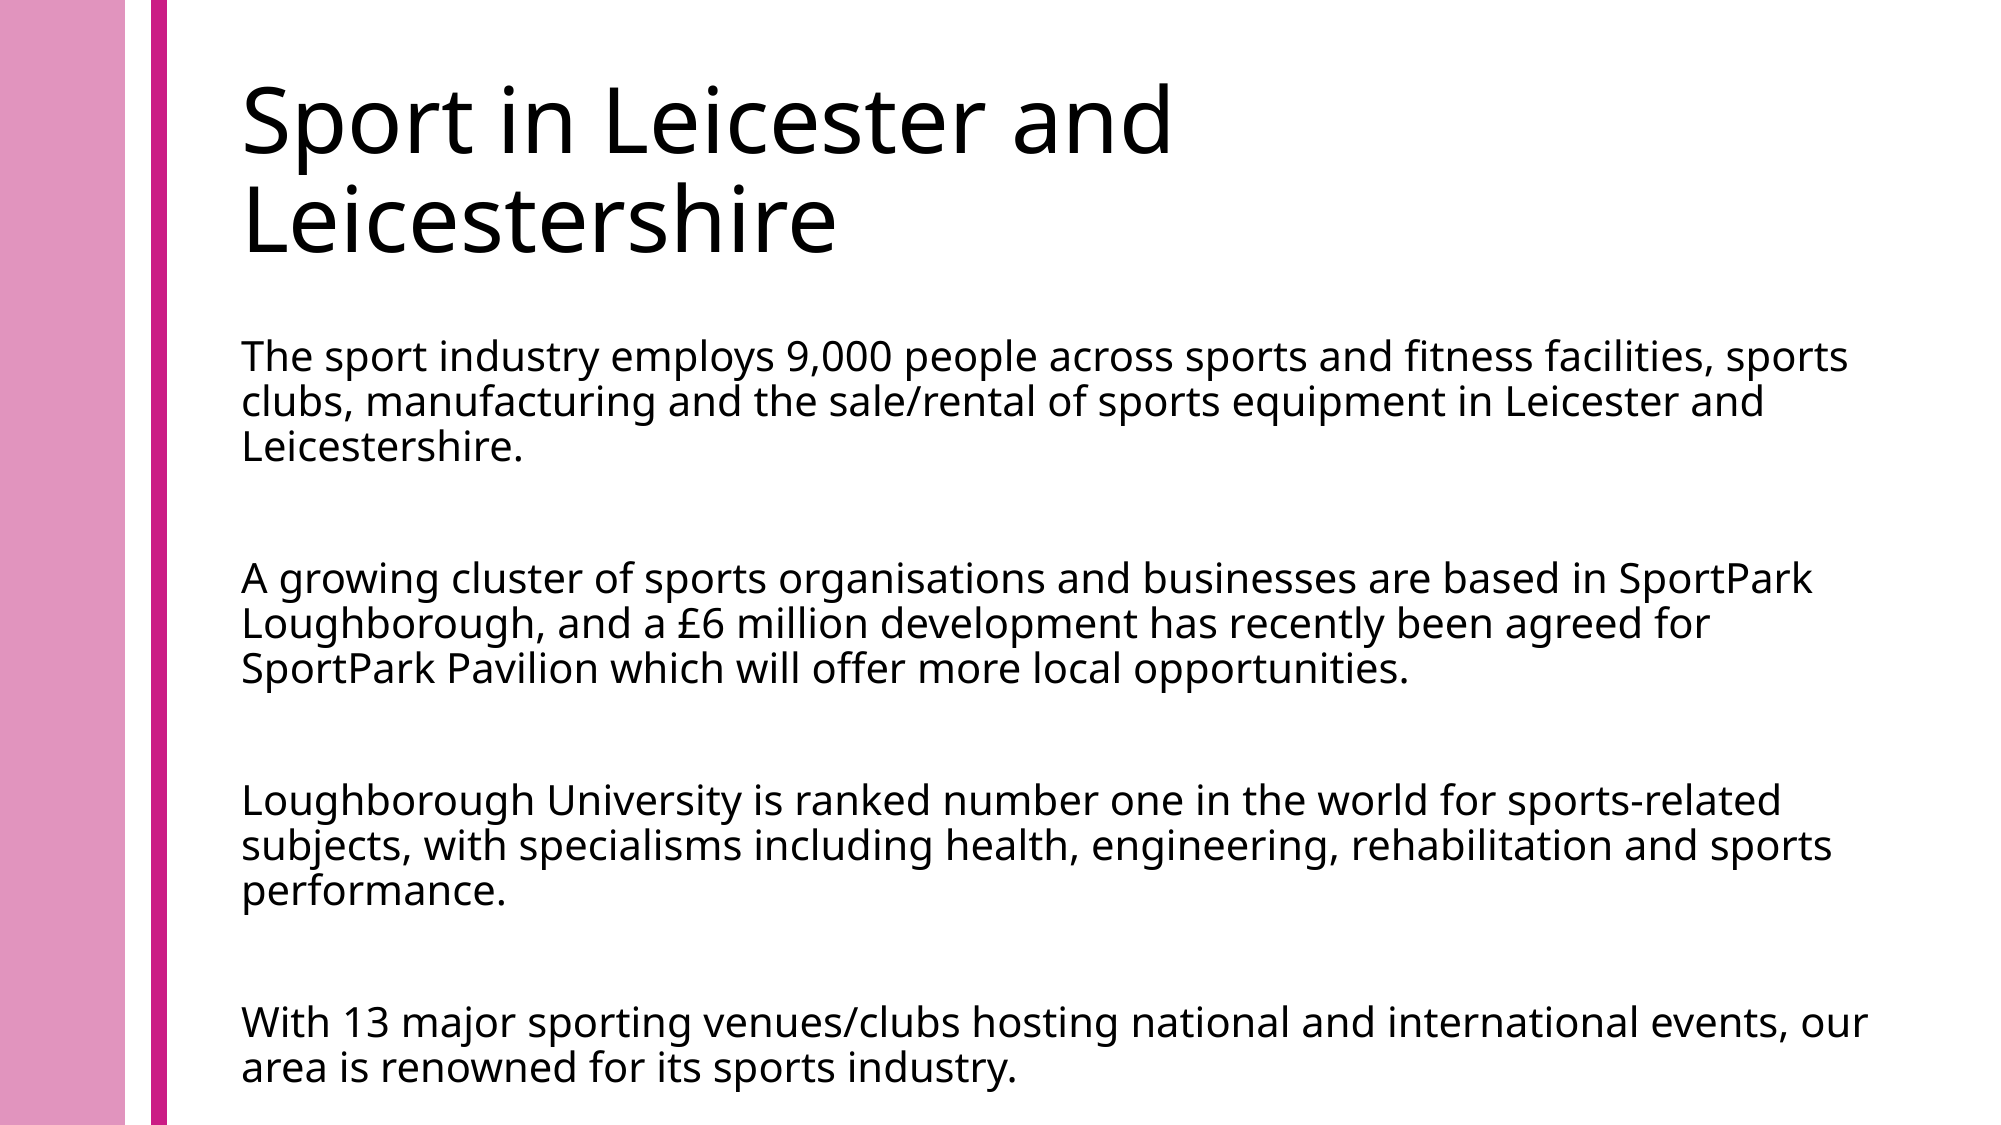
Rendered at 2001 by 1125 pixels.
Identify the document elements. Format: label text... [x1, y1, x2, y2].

list The sport industry employs 9,000 people across sports and fitness facilities, sports clubs, manufacturing and the sale/rental of sports equipment in Leicester and Leicestershire. A growing cluster of sports organisations and businesses are based in SportPark Loughborough, and a £6 million development has recently been agreed for SportPark Pavilion which will offer more local opportunities. Loughborough University is ranked number one in the world for sports-related subjects, with specialisms including health, engineering, rehabilitation and sports performance. With 13 major sporting venues/clubs hosting national and international events, our area is renowned for its sports industry. [226, 328, 1902, 1121]
title Sport in Leicester and Leicestershire [226, 64, 1786, 283]
text_box [151, 0, 167, 1125]
text_box [0, 0, 125, 1125]
